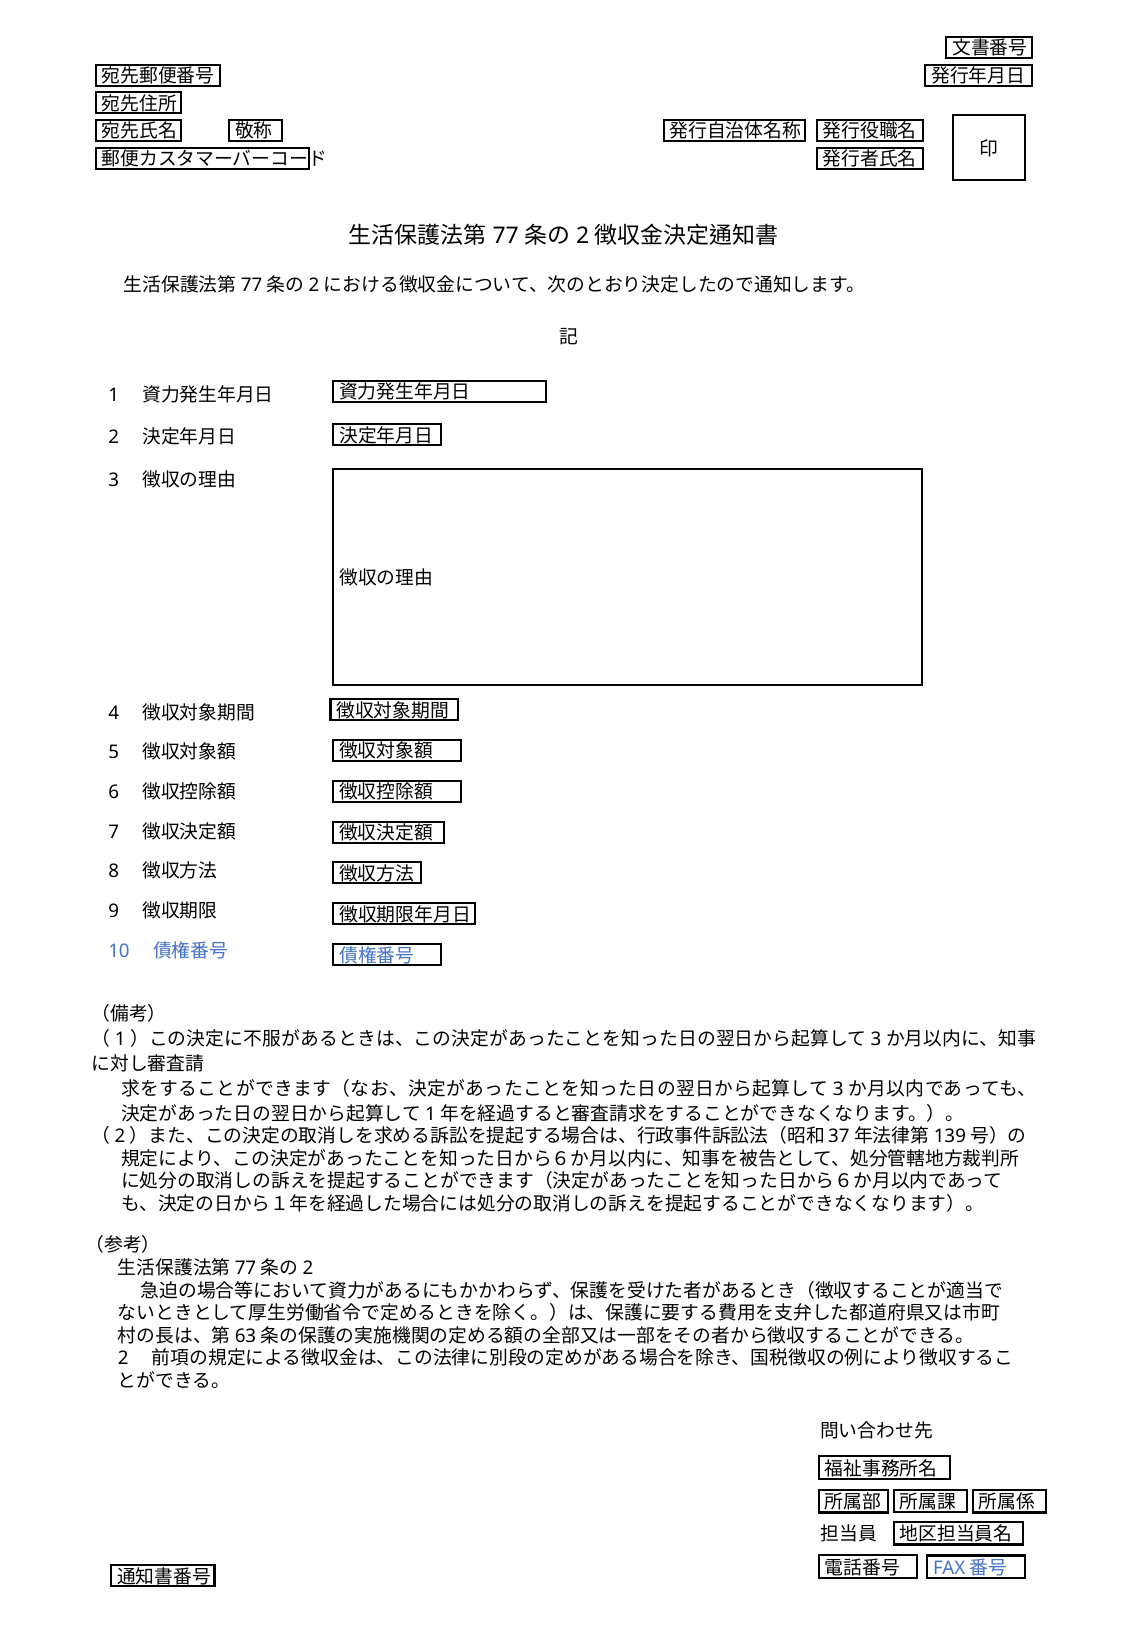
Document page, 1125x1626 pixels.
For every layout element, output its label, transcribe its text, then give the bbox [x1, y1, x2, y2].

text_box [805, 1411, 1047, 1579]
text_box 1 資力発生年月日 [93, 363, 1032, 406]
text_box 通知書番号 [110, 1564, 216, 1587]
text_box 4 徴収対象期間 [93, 681, 1032, 731]
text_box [925, 36, 1032, 86]
text_box 徴収の理由 [332, 498, 923, 681]
text_box 記 [96, 316, 1041, 355]
text_box 9 徴収期限 [93, 880, 1032, 919]
text_box 8 徴収方法 [93, 840, 1032, 880]
text_box 7 徴収決定額 [93, 800, 1032, 840]
text_box 生活保護法第77条の2徴収金決定通知書 [91, 213, 1037, 256]
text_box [70, 1225, 1028, 1400]
text_box 生活保護法第77条の2における徴収金について、次のとおり決定したので通知します。 [90, 265, 1035, 303]
text_box 6 徴収控除額 [93, 761, 1032, 800]
text_box 3 徴収の理由 [93, 449, 1032, 498]
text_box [663, 114, 1025, 181]
text_box 2 決定年月日 [93, 406, 1032, 449]
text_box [95, 64, 309, 169]
text_box 徴収対象期間 [329, 698, 459, 721]
text_box （備考） （1）この決定に不服があるときは、この決定があったことを知った日の翌日から起算して3か月以内に、知事に対し審査請 求をすることができます（なお、決定があったことを知った日の翌日から起算して3か月以内であっても、決定があった日の翌日から起算して1年を経過すると審査請求をすることができなくなります。）。 （2）また、この決定の取消しを求める訴訟を提起する場合は、行政事件訴訟法（昭和37年法律第139号）の規定により、この決定があったことを知った日から６か月以内に、知事を被告として、処分管轄地方裁判所に処分の取消しの訴えを提起することができます（決定があったことを知った日から６か月以内であっても、決定の日から１年を経過した場合には処分の取消しの訴えを提起することができなくなります）。 [91, 999, 1037, 1215]
text_box 5 徴収対象額 [93, 731, 1032, 761]
text_box 10 債権番号 [93, 919, 1032, 969]
